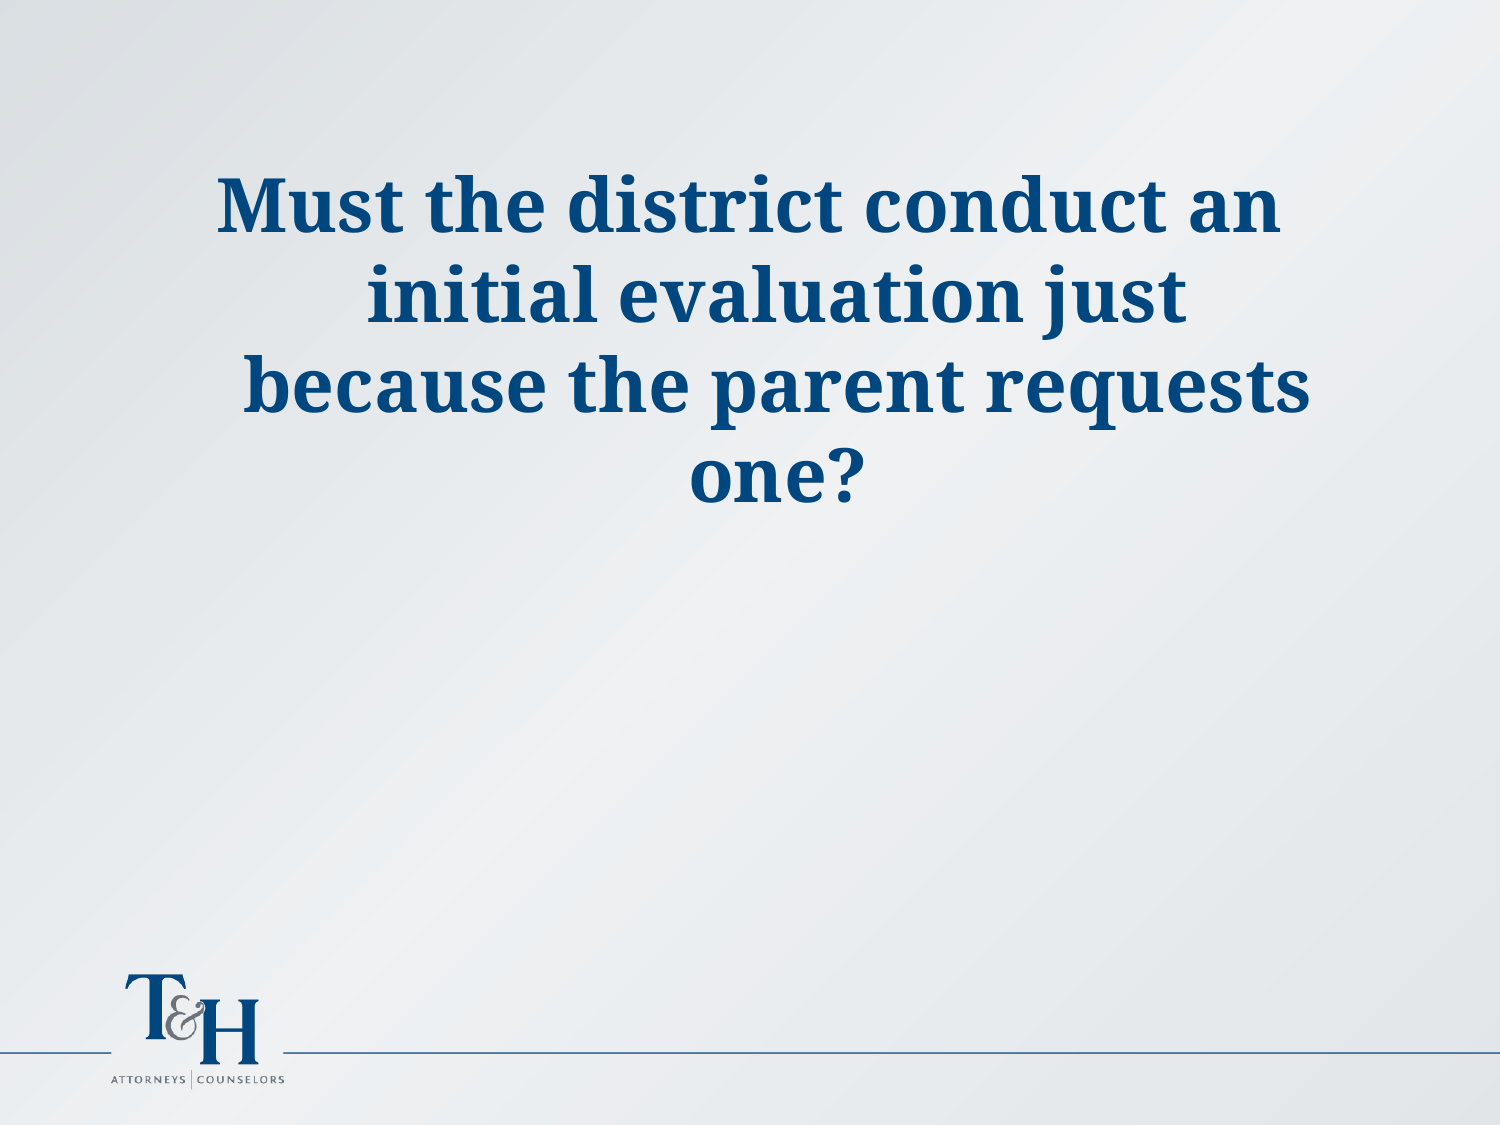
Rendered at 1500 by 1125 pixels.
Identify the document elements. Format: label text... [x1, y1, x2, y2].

list Must the district conduct an initial evaluation just because the parent requests one? [149, 149, 1351, 926]
picture [0, 0, 1500, 1125]
